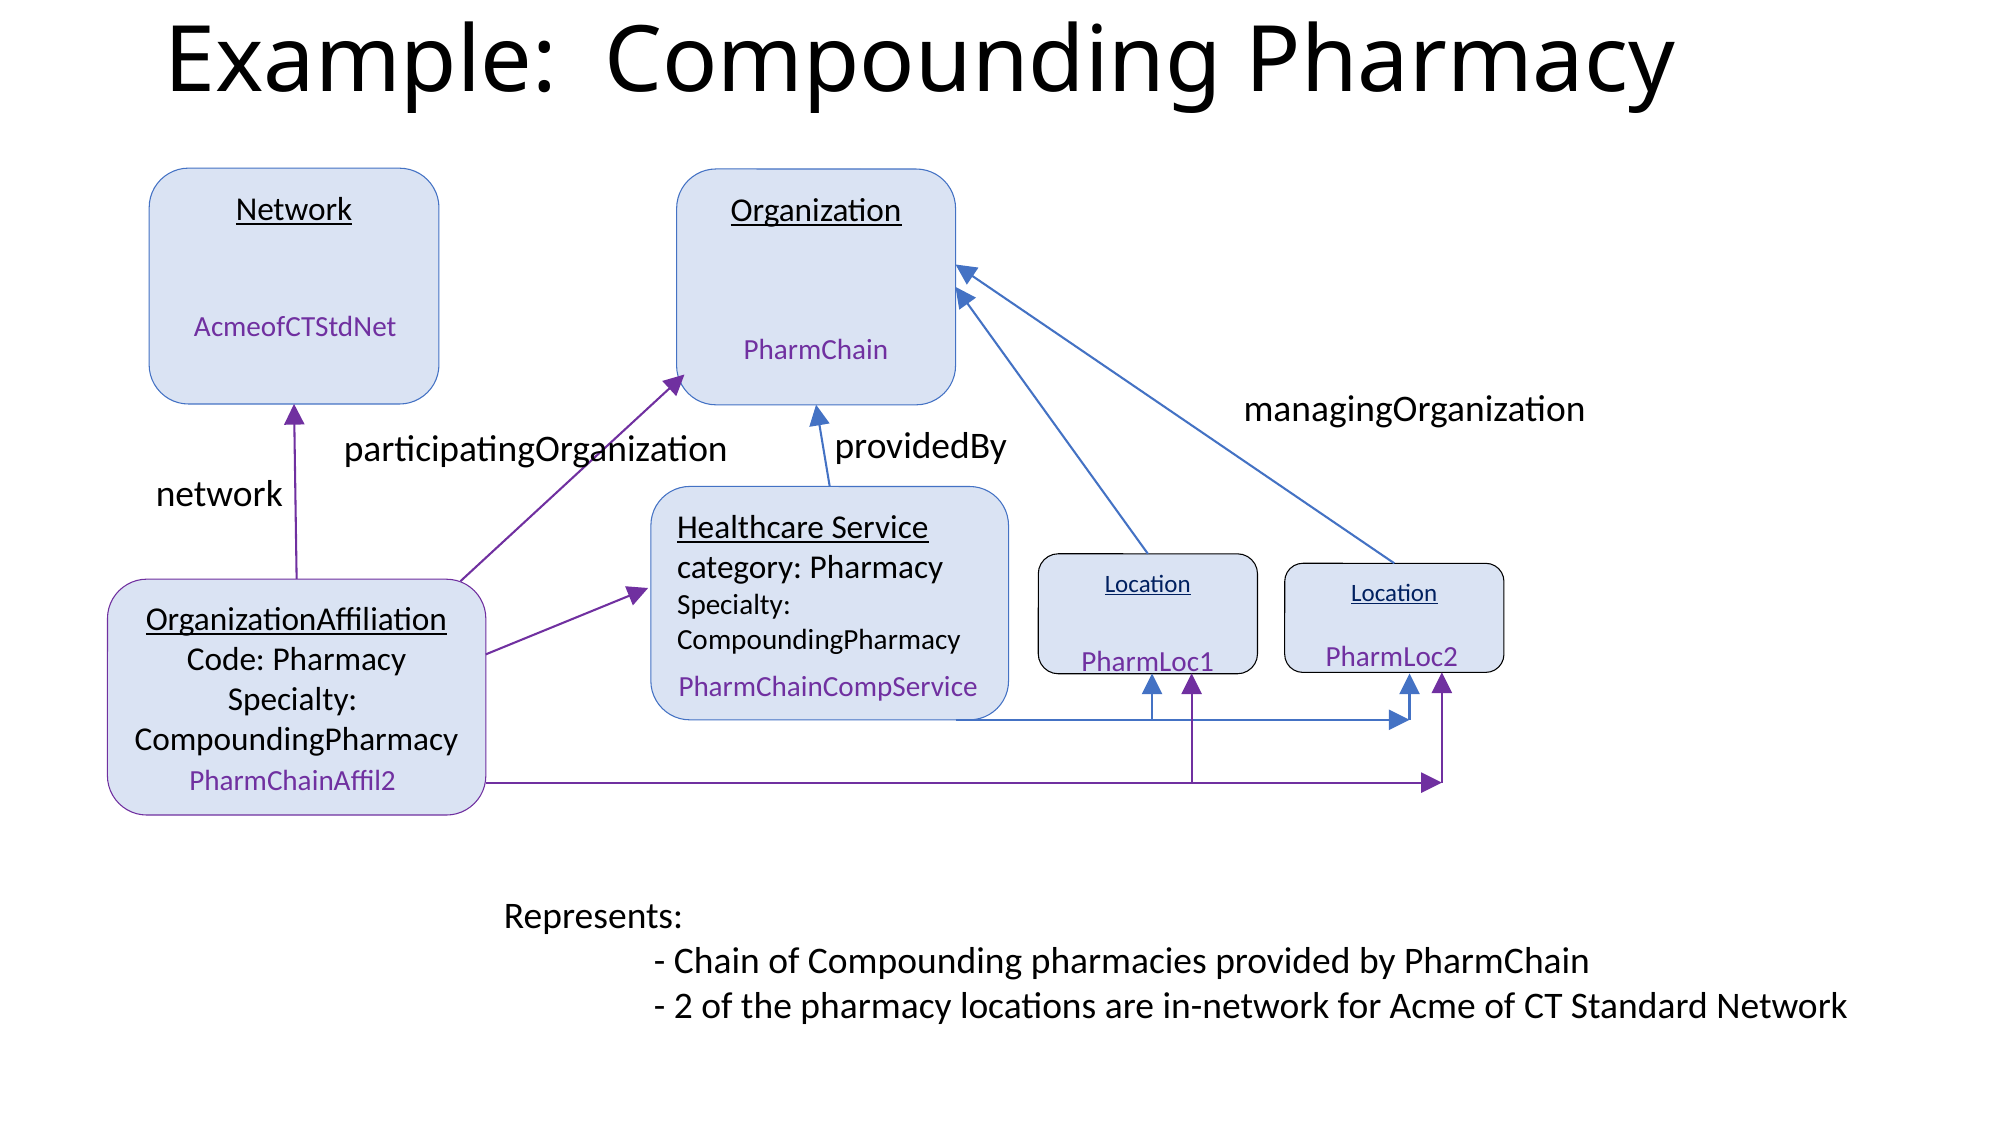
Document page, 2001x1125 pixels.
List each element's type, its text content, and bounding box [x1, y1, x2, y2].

text_box PharmLoc2 [1310, 630, 1474, 681]
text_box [485, 587, 649, 655]
text_box PharmChainAffil2 [174, 754, 411, 804]
text_box managingOrganization [1395, 376, 1601, 437]
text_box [816, 404, 830, 487]
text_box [955, 264, 1395, 564]
text_box Network [148, 171, 440, 405]
text_box Organization [676, 171, 957, 406]
text_box participatingOrganization [328, 416, 460, 477]
text_box AcmeofCTStdNet [179, 299, 412, 350]
text_box PharmChain [728, 323, 904, 373]
title Example: Compounding Pharmacy [149, 0, 1875, 171]
text_box PharmChainCompService [663, 660, 993, 710]
text_box Healthcare Service category: Pharmacy Specialty: CompoundingPharmacy [650, 485, 1010, 721]
text_box network [141, 461, 294, 521]
text_box Location [1037, 564, 1259, 675]
text_box Location [1284, 562, 1505, 673]
text_box providedBy [830, 413, 955, 474]
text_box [460, 374, 685, 582]
text_box Represents: - Chain of Compounding pharmacies provided by PharmChain - 2 of the pharmacy locations are in-network for Acme of CT Standard Network [489, 883, 1864, 1079]
text_box OrganizationAffiliation Code: Pharmacy Specialty: CompoundingPharmacy [106, 578, 487, 816]
text_box PharmLoc1 [1066, 634, 1229, 685]
text_box participatingOrganization [685, 416, 744, 477]
